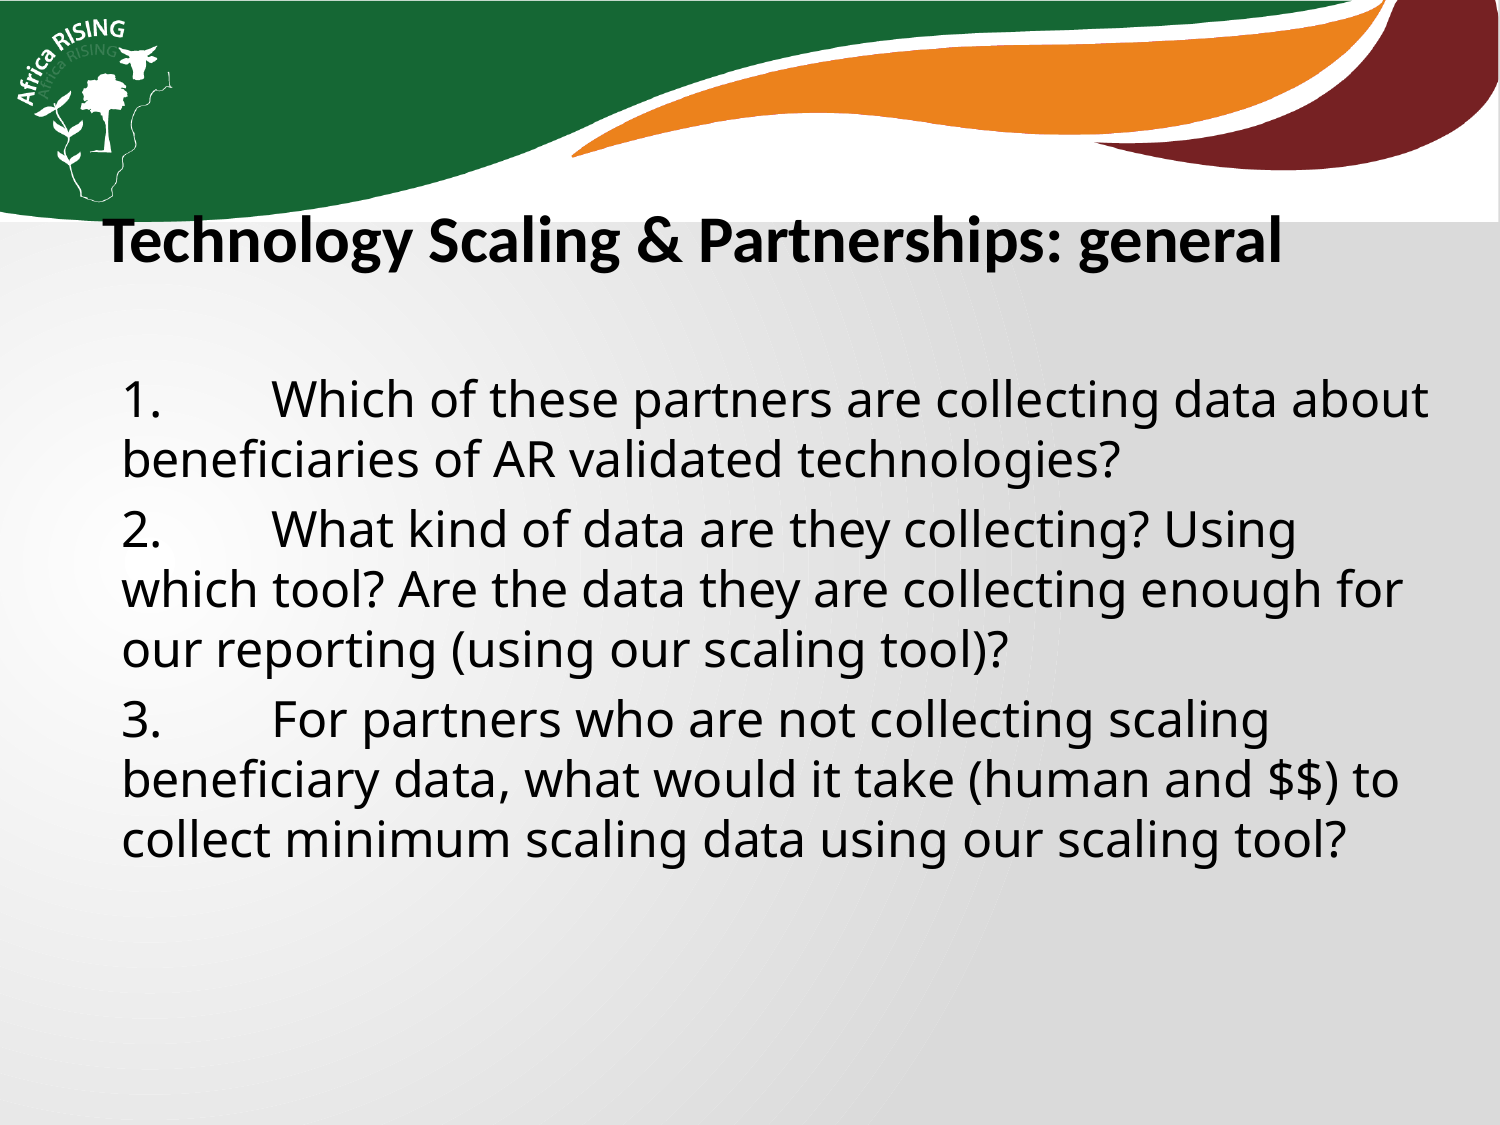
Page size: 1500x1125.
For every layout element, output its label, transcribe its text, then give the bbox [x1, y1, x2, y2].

list Technology Scaling & Partnerships: general 1. Which of these partners are collecting data about beneficiaries of AR validated technologies? 2. What kind of data are they collecting? Using which tool? Are the data they are collecting enough for our reporting (using our scaling tool)? 3. For partners who are not collecting scaling beneficiary data, what would it take (human and $$) to collect minimum scaling data using our scaling tool? [87, 188, 1461, 1063]
picture [0, 0, 1499, 222]
